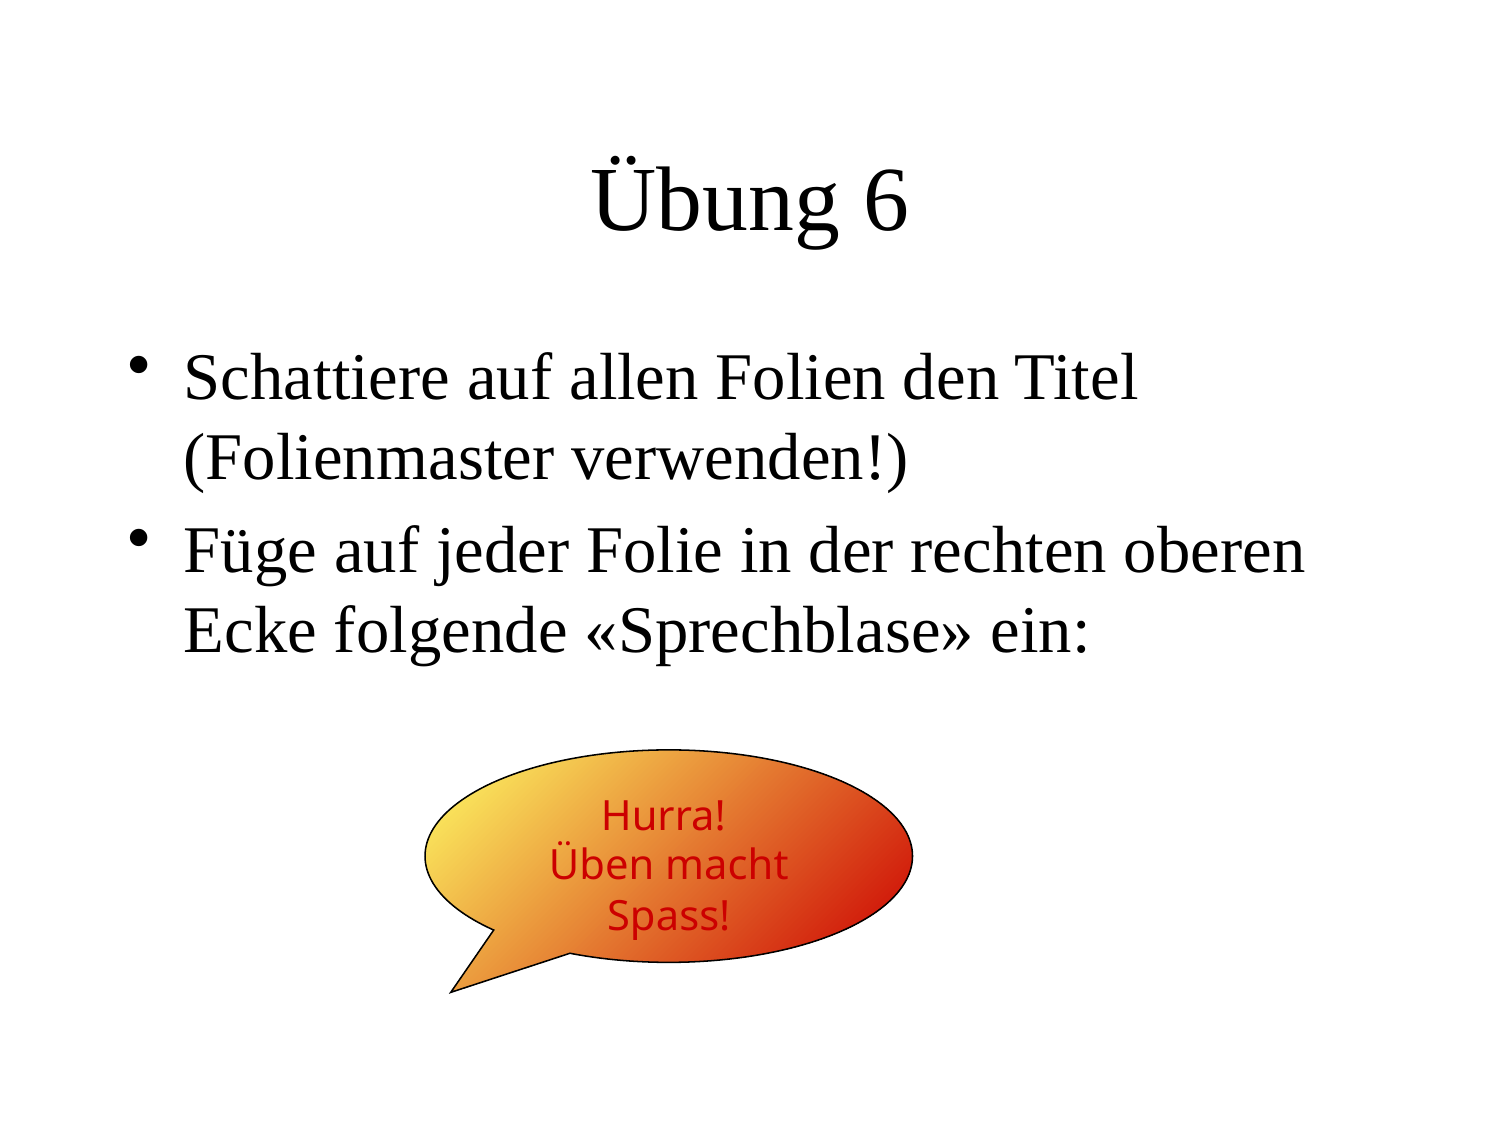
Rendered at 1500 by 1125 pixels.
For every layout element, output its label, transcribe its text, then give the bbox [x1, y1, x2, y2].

list Schattiere auf allen Folien den Titel (Folienmaster verwenden!) Füge auf jeder Folie in der rechten oberen Ecke folgende «Sprechblase» ein: [112, 324, 1388, 1001]
text_box Hurra! Üben macht Spass! [425, 749, 913, 993]
title Übung 6 [112, 99, 1388, 288]
